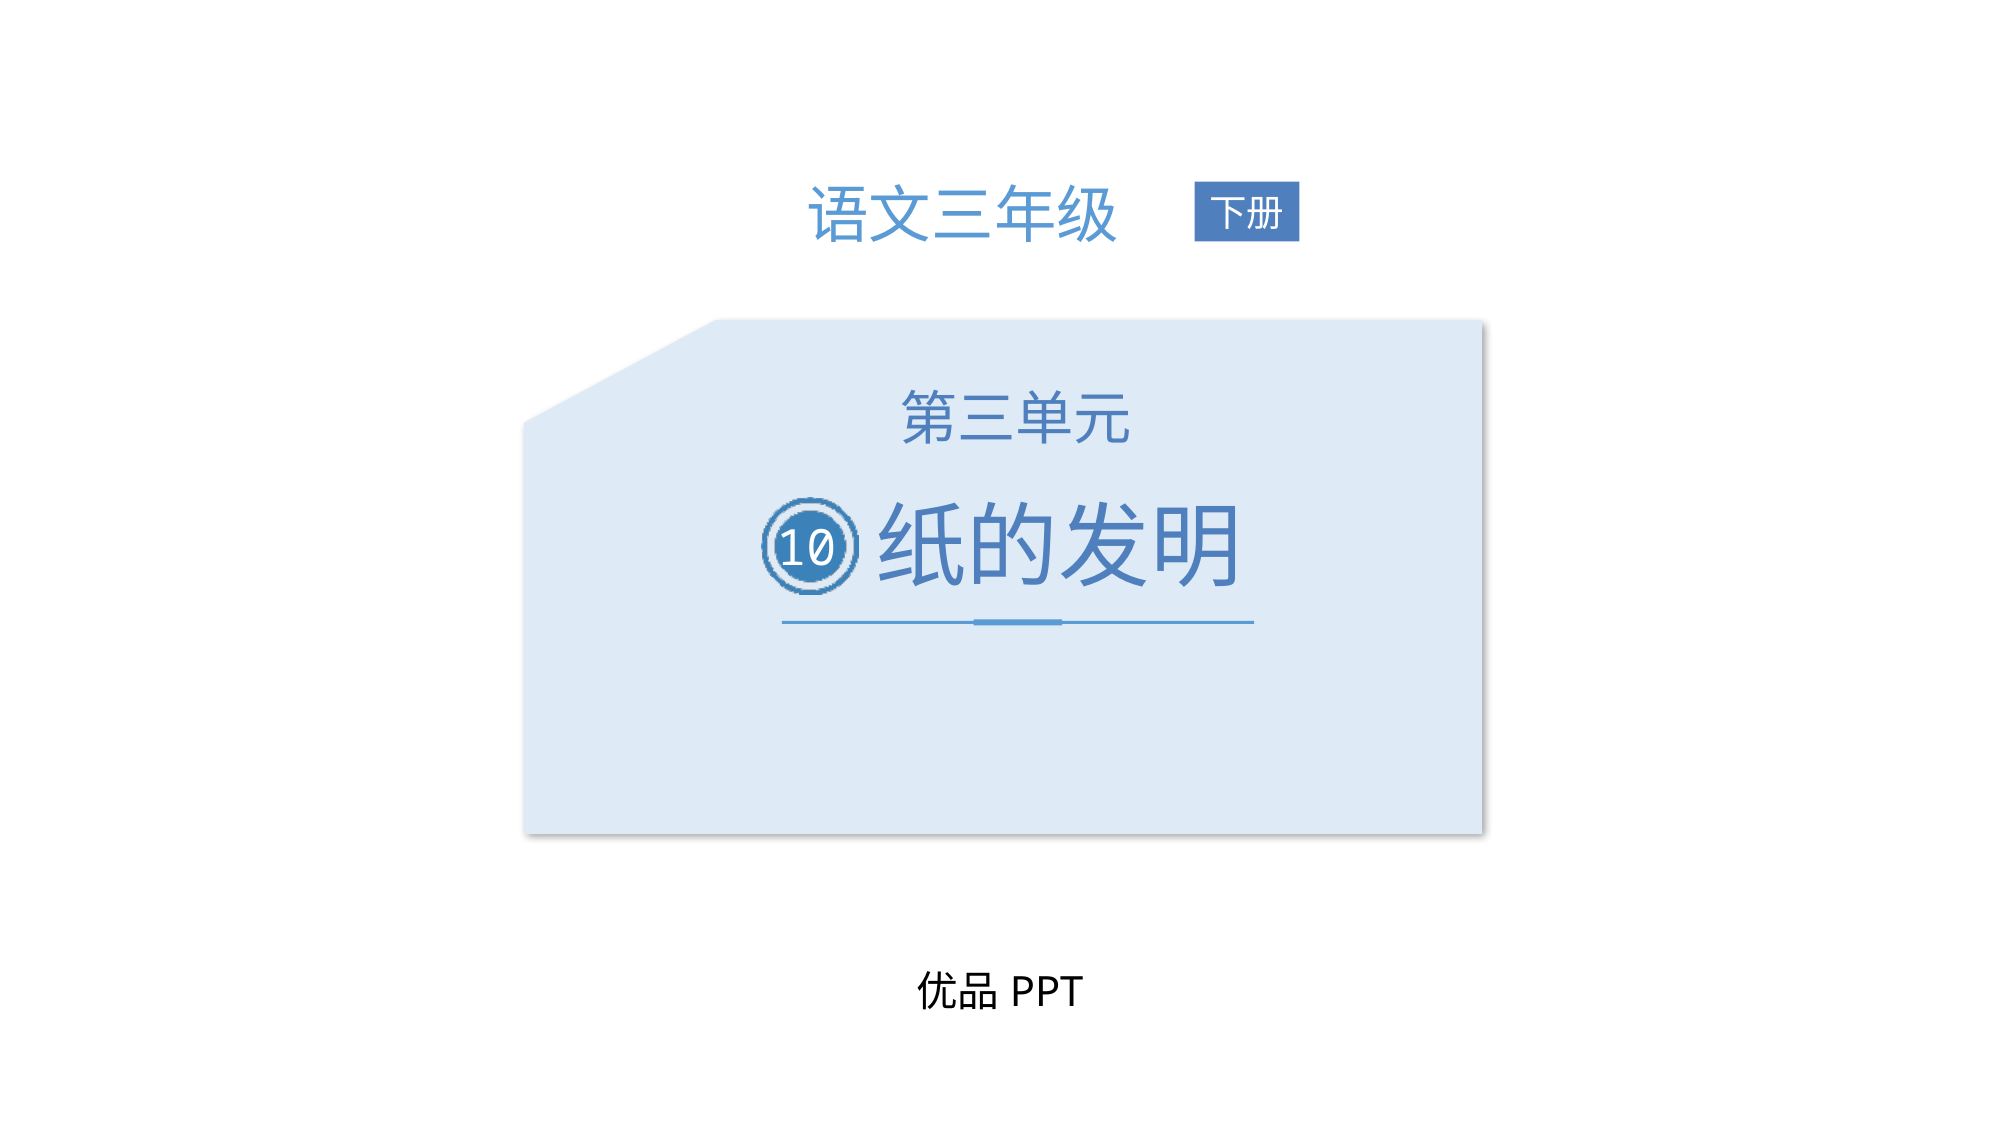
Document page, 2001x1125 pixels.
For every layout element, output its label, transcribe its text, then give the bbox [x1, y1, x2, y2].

text_box 纸的发明 [860, 480, 1258, 606]
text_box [781, 619, 1255, 626]
text_box 语文三年级 [781, 167, 1158, 257]
picture [761, 497, 859, 595]
text_box 下册 [1194, 181, 1300, 242]
text_box 第三单元 [884, 373, 1148, 459]
text_box [523, 320, 1483, 835]
text_box 优品PPT [249, 952, 1750, 1022]
